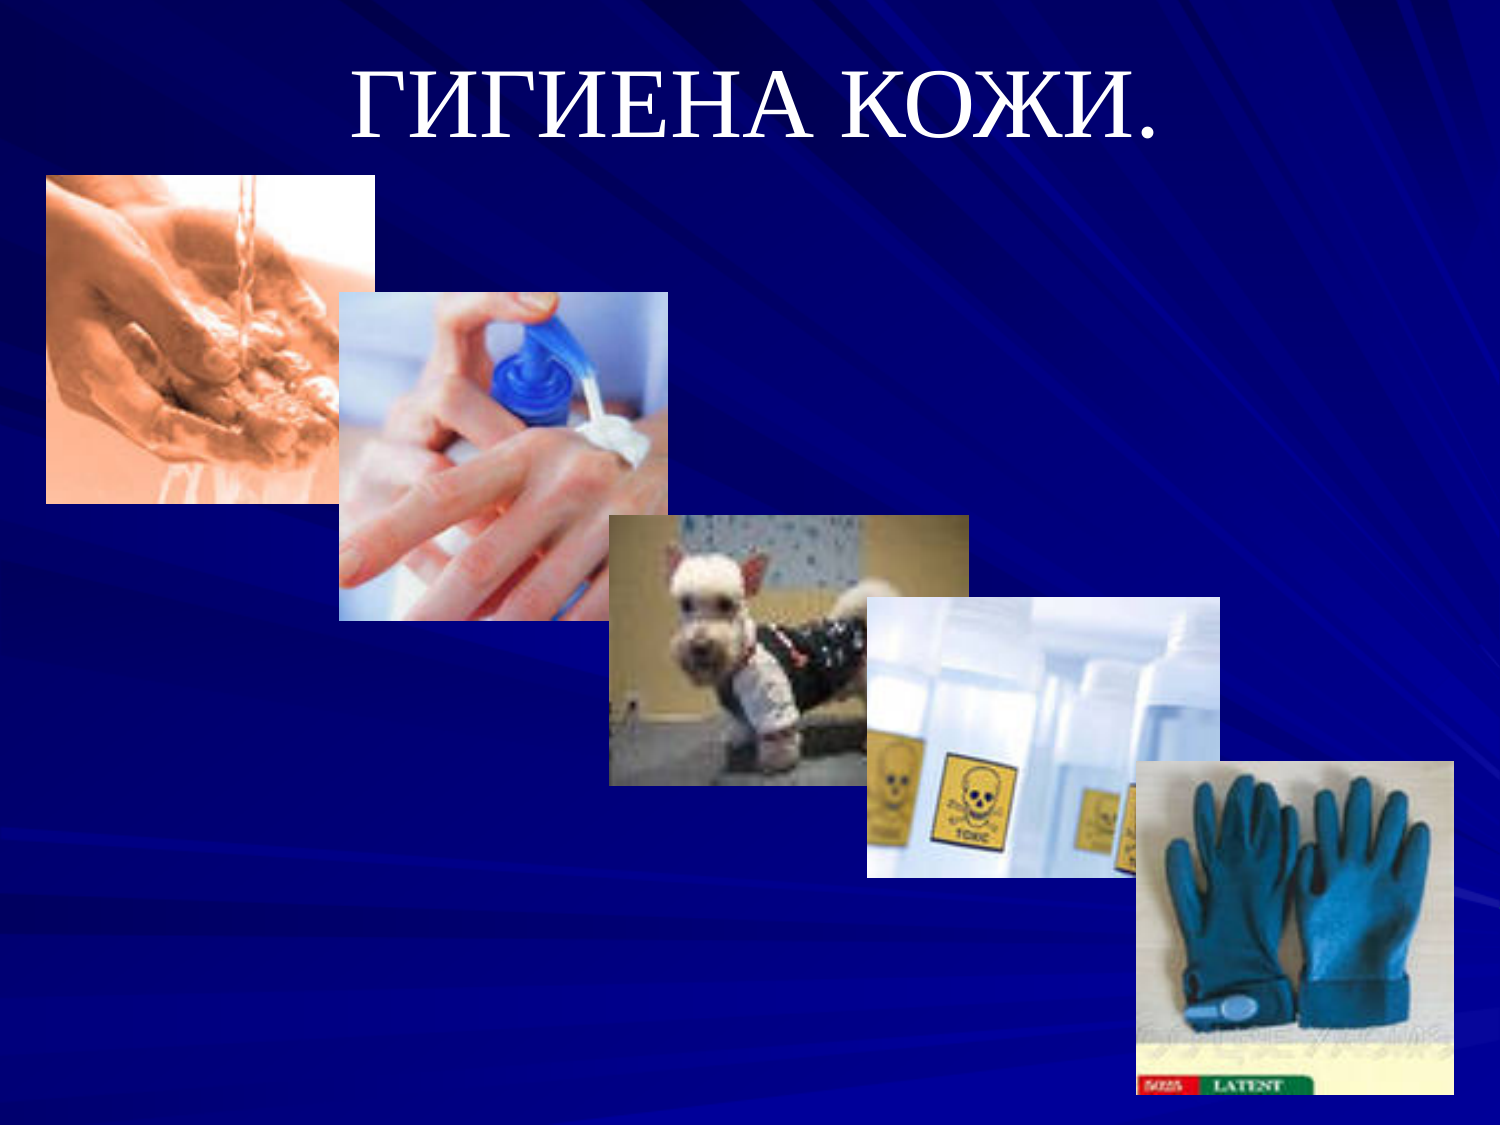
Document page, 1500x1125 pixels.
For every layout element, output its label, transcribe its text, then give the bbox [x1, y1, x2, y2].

subtitle ГИГИЕНА КОЖИ. [46, 46, 1464, 950]
picture [0, 0, 1500, 1125]
